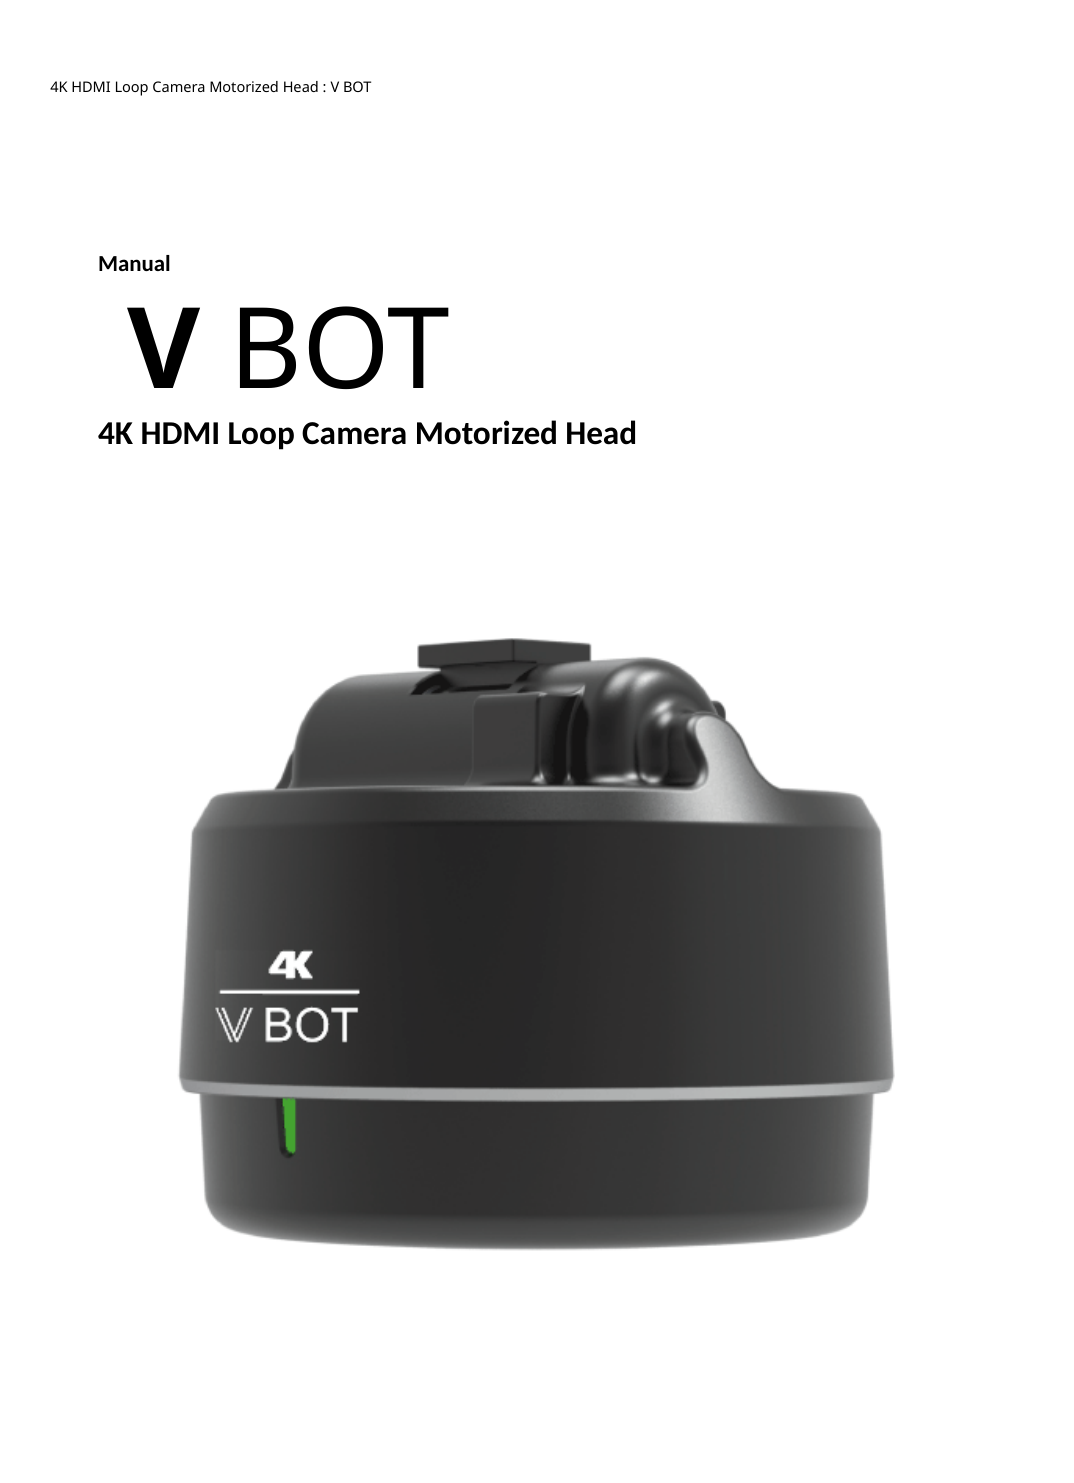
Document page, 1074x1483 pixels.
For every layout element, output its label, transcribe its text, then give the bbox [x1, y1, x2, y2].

text_box Manual V BOT 4K HDMI Loop Camera Motorized Head [83, 241, 987, 458]
picture [21, 504, 1052, 1368]
